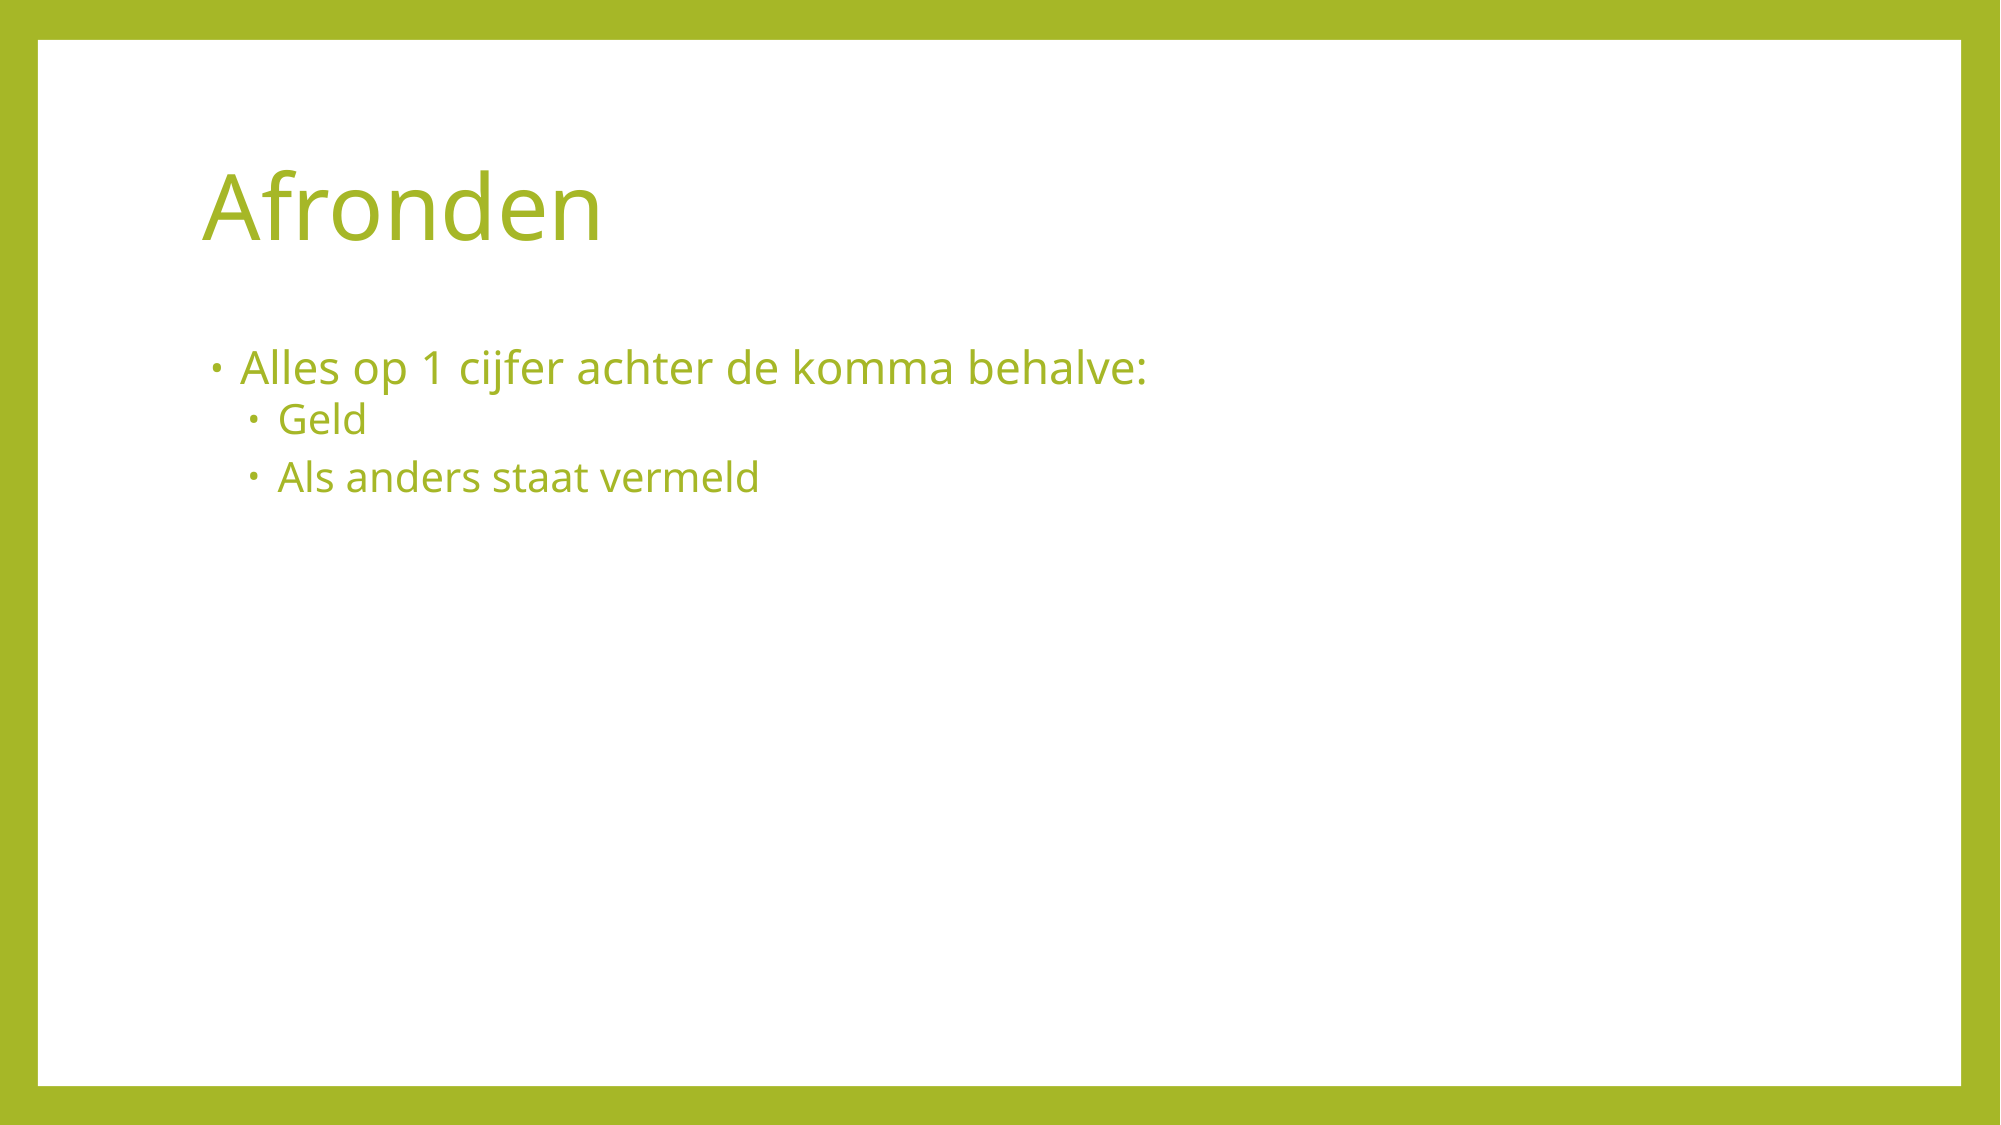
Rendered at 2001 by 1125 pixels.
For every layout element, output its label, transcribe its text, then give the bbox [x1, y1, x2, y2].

list Alles op 1 cijfer achter de komma behalve: Geld Als anders staat vermeld [187, 337, 1808, 1000]
title Afronden [187, 99, 1808, 323]
